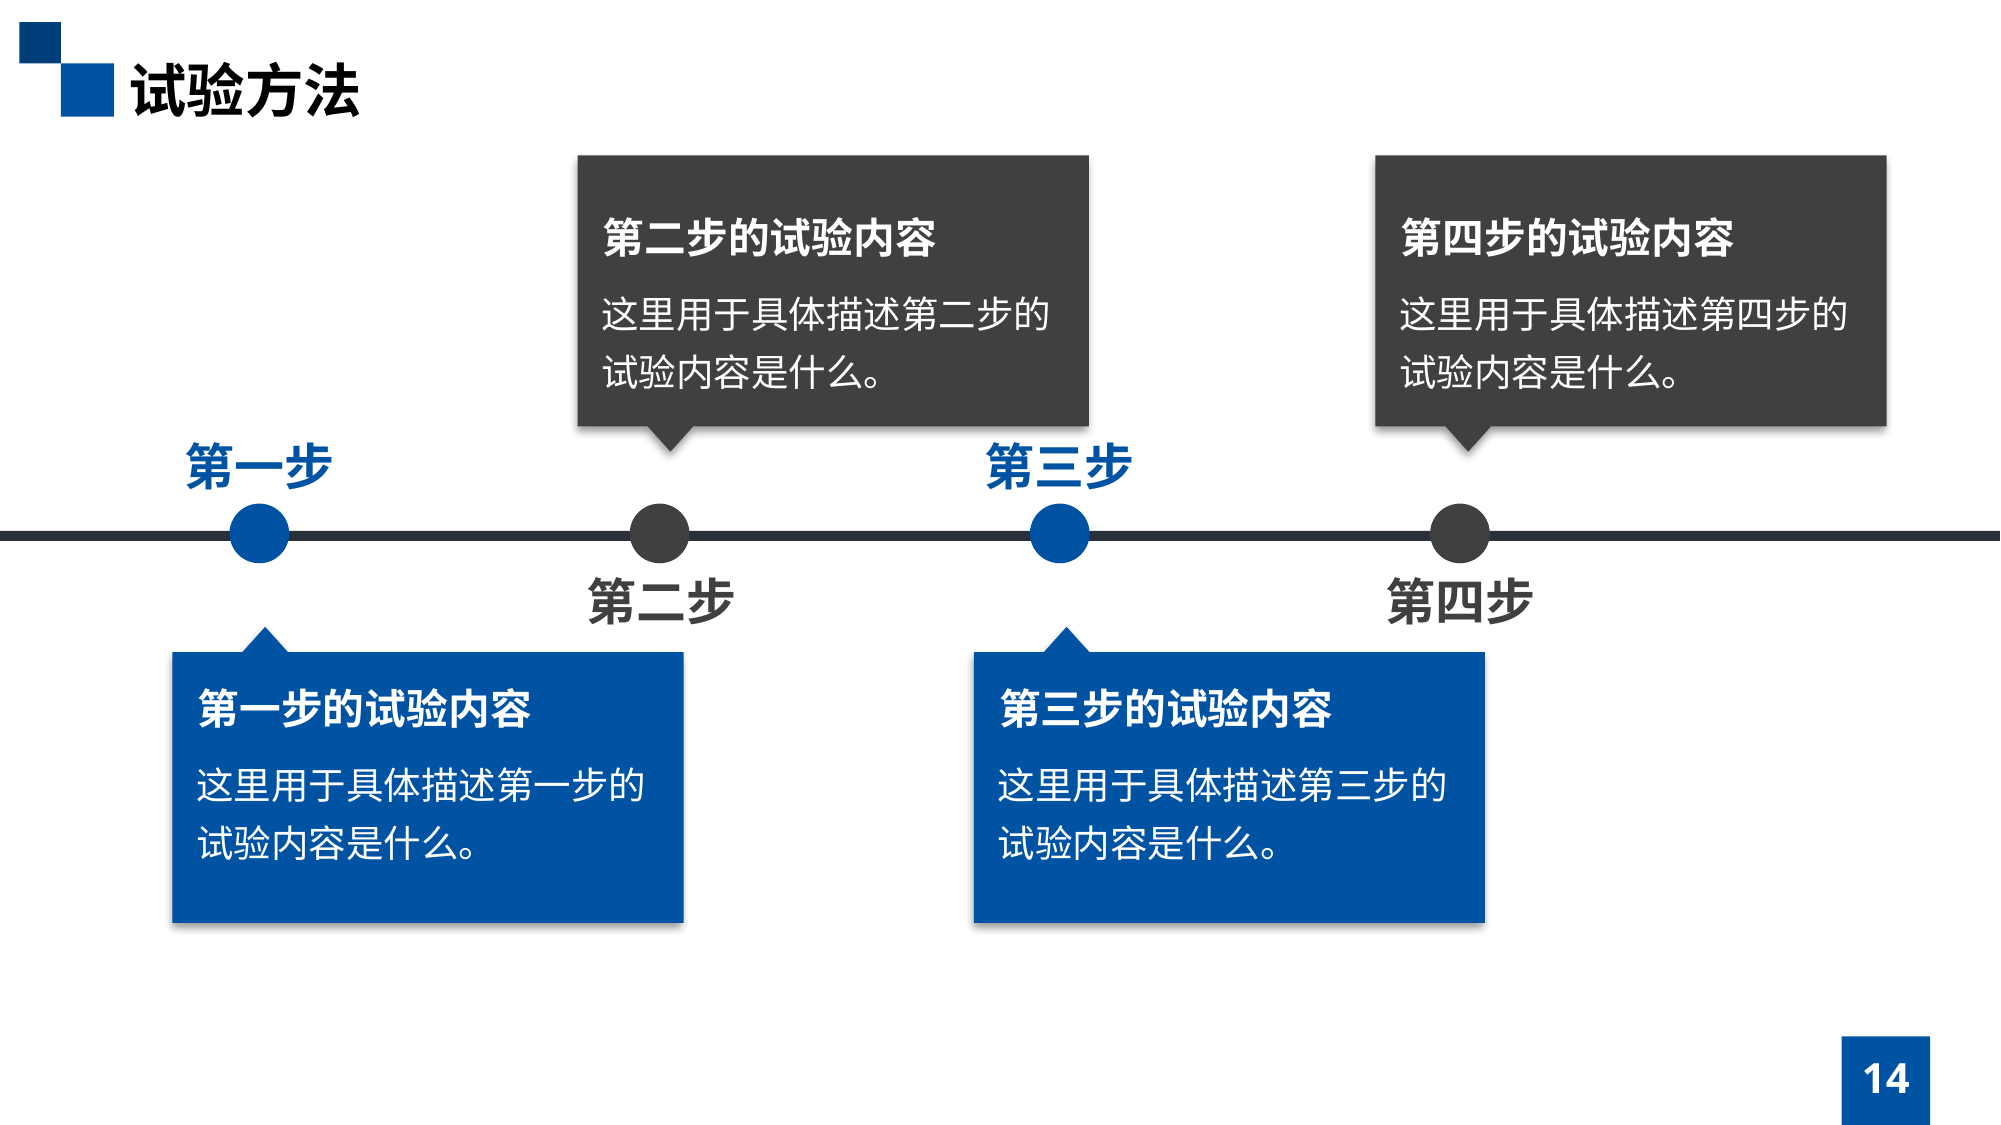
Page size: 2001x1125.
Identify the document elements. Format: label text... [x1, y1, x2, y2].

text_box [973, 626, 1485, 923]
text_box 第一步 [169, 427, 350, 503]
text_box [1090, 530, 1430, 541]
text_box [172, 626, 684, 923]
text_box [289, 530, 629, 541]
text_box 第三步 [969, 427, 1150, 503]
text_box [0, 530, 229, 541]
slide_number 14 [1771, 1050, 2000, 1111]
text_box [577, 155, 1089, 452]
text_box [1375, 155, 1887, 452]
text_box 第四步 [1370, 562, 1550, 638]
text_box [1490, 530, 2000, 541]
text_box [1429, 503, 1491, 562]
text_box 第二步 [571, 562, 751, 638]
text_box [228, 503, 290, 564]
text_box [1029, 503, 1091, 564]
text_box 试验方法 [113, 47, 1886, 132]
text_box [690, 530, 1030, 541]
text_box [629, 503, 690, 562]
